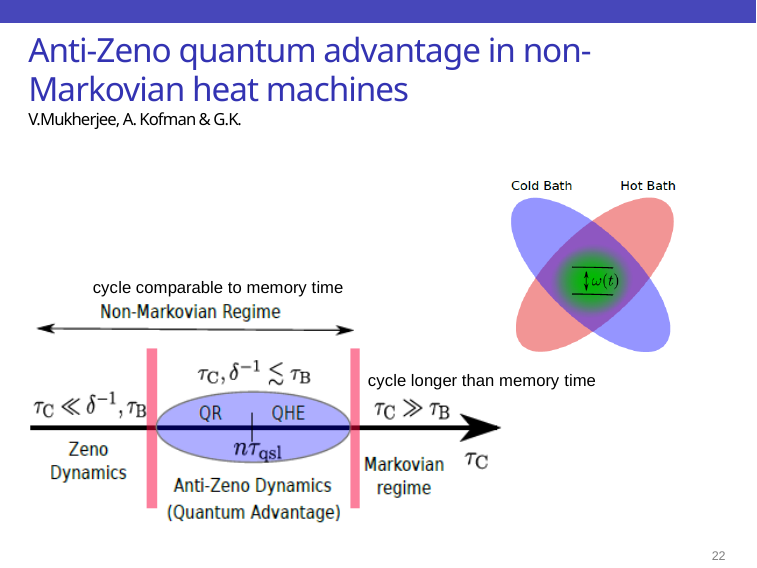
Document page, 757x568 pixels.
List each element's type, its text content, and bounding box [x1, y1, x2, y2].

text_box cycle longer than memory time [505, 362, 616, 398]
text_box Anti-Zeno quantum advantage in non-Markovian heat machines V.Mukherjee, A. Kofman & G.K. [13, 21, 745, 136]
slide_number 21 [701, 547, 745, 563]
text_box cycle comparable to memory time [78, 269, 404, 287]
picture [504, 170, 677, 353]
picture [27, 288, 502, 534]
